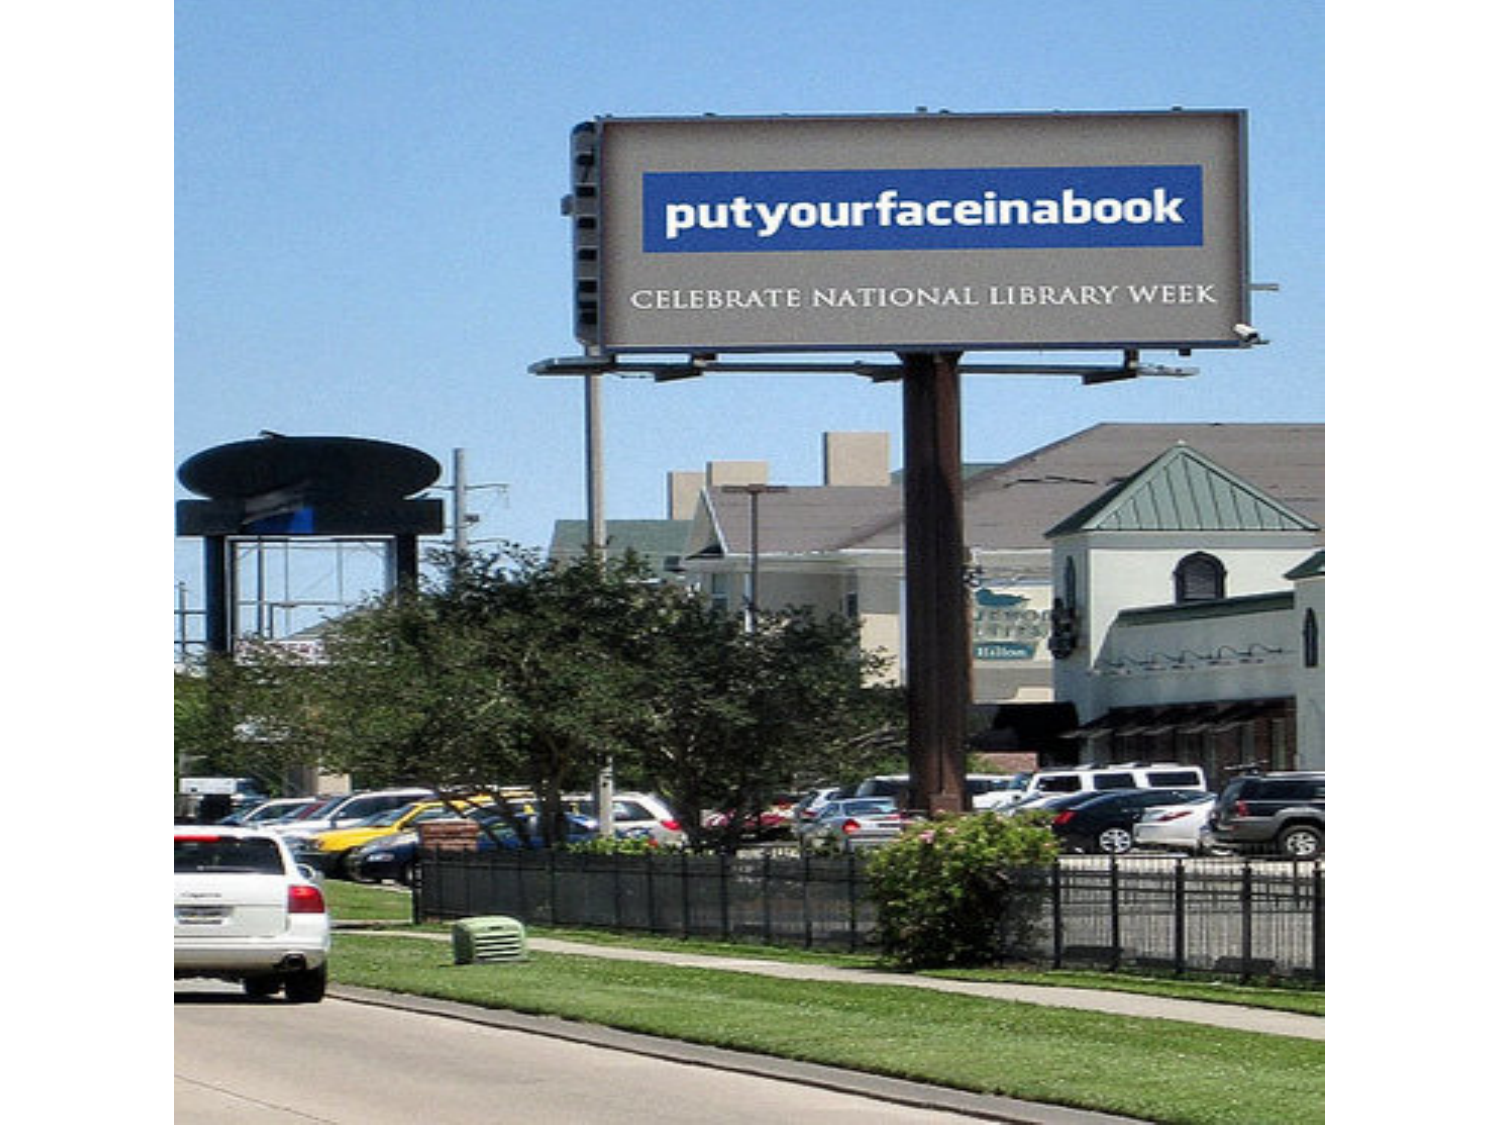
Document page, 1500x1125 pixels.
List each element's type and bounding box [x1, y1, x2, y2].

list [174, 0, 1326, 1125]
